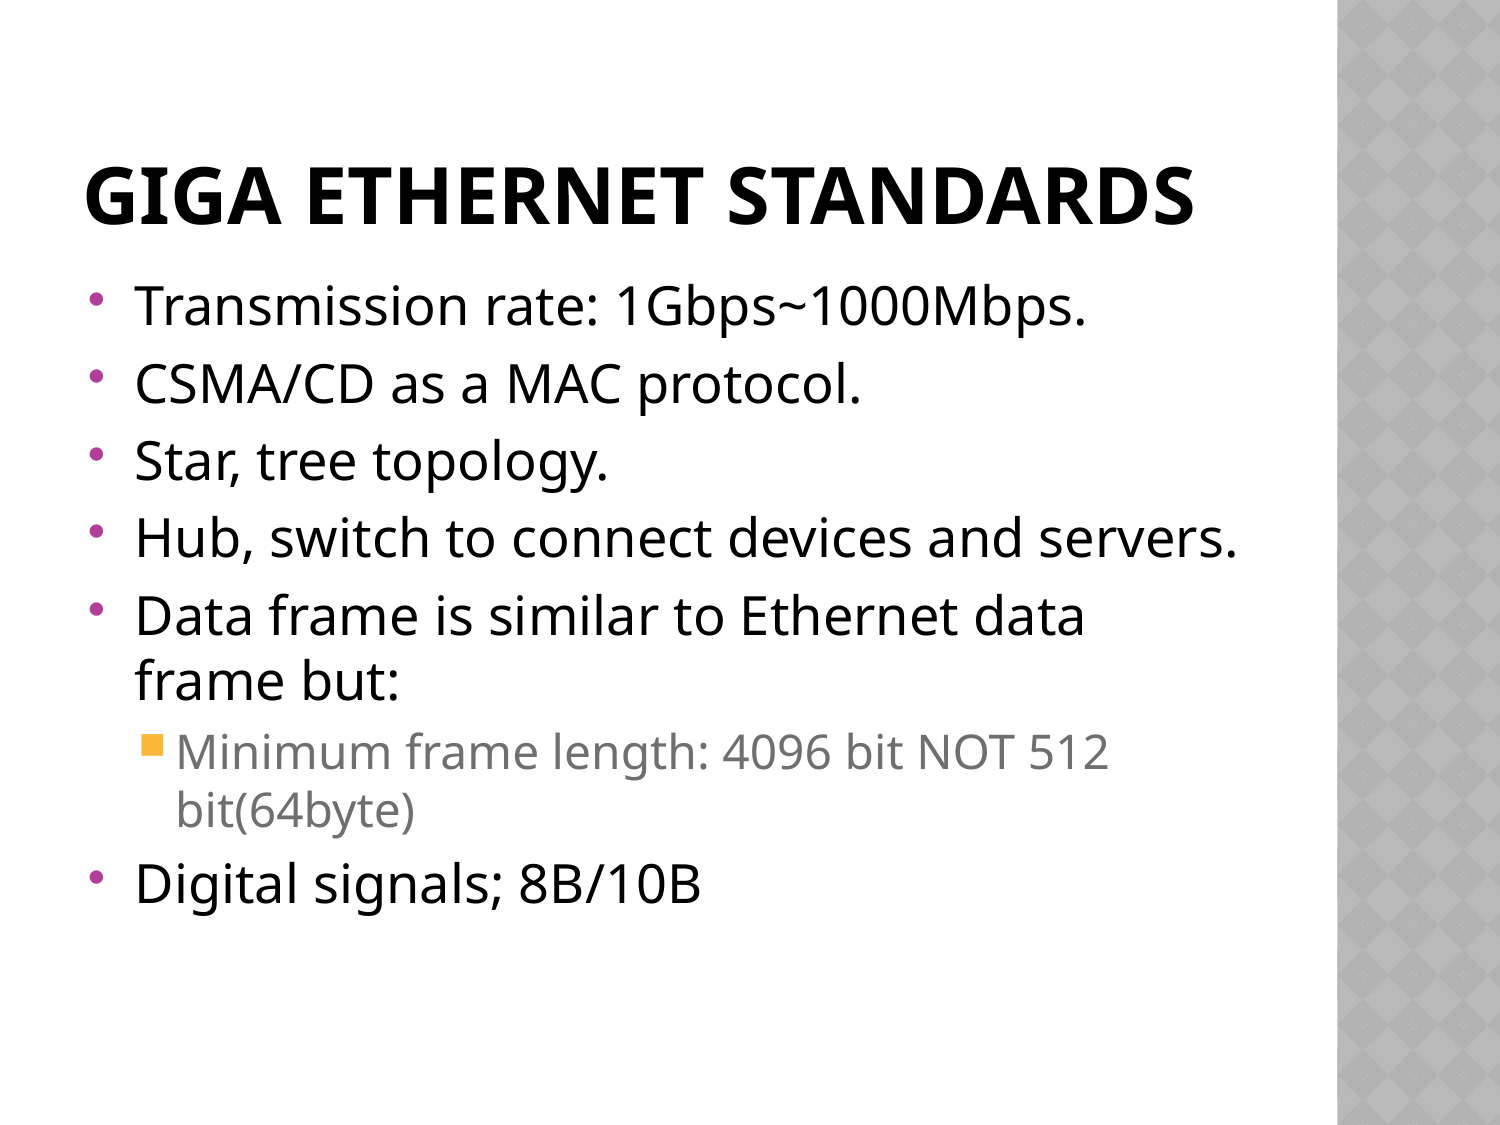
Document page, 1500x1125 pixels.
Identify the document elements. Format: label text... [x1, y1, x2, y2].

list Transmission rate: 1Gbps~1000Mbps. CSMA/CD as a MAC protocol. Star, tree topology. Hub, switch to connect devices and servers. Data frame is similar to Ethernet data frame but: Minimum frame length: 4096 bit NOT 512 bit(64byte) Digital signals; 8B/10B [75, 264, 1263, 1059]
title Giga Ethernet standards [75, 52, 1263, 240]
